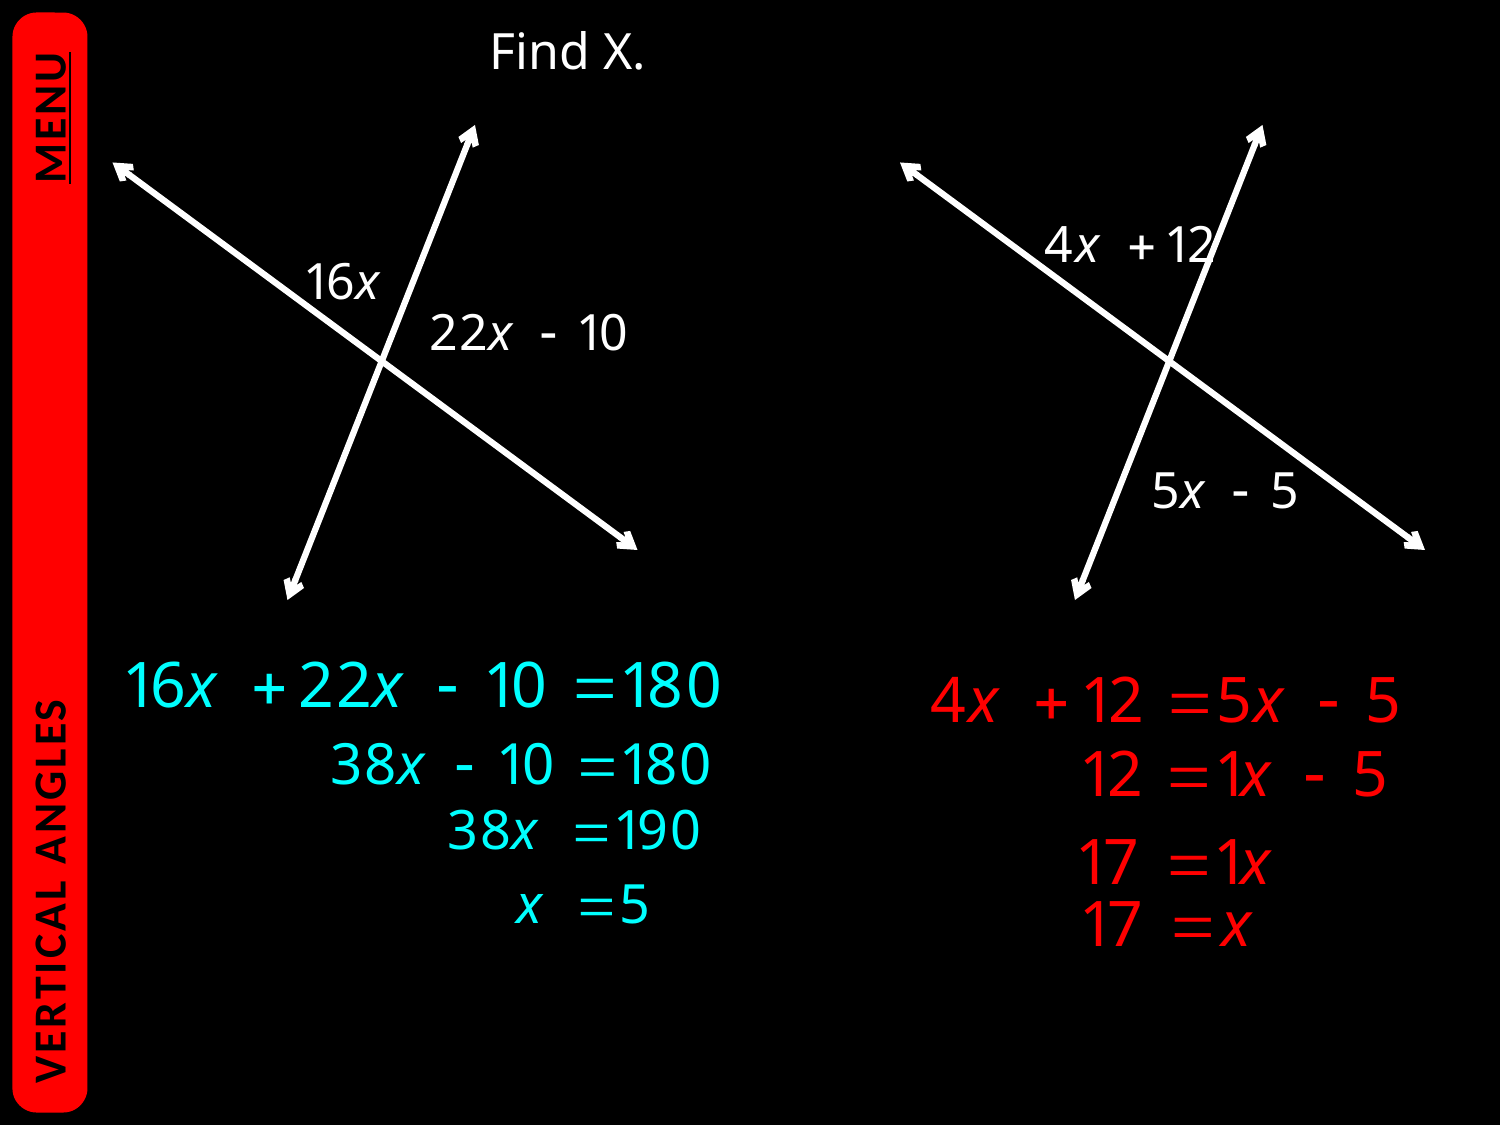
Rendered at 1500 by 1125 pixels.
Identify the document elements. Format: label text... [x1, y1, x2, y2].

text_box [285, 321, 398, 601]
text_box [382, 361, 638, 550]
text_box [921, 659, 1417, 739]
text_box [409, 124, 477, 293]
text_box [324, 731, 726, 799]
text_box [1070, 826, 1301, 901]
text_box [1145, 462, 1309, 522]
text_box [509, 873, 663, 938]
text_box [117, 649, 738, 724]
text_box [900, 162, 1032, 261]
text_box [442, 799, 713, 864]
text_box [1074, 738, 1404, 813]
text_box [12, 12, 88, 1113]
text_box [424, 303, 638, 363]
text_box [1074, 888, 1279, 963]
text_box [1313, 467, 1426, 550]
text_box [1227, 124, 1265, 214]
text_box VERTICAL ANGLES MENU [12, 37, 83, 1099]
text_box [1073, 283, 1201, 601]
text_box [1037, 212, 1226, 276]
text_box [112, 162, 294, 297]
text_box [299, 253, 405, 313]
text_box Find X. [474, 12, 1125, 88]
